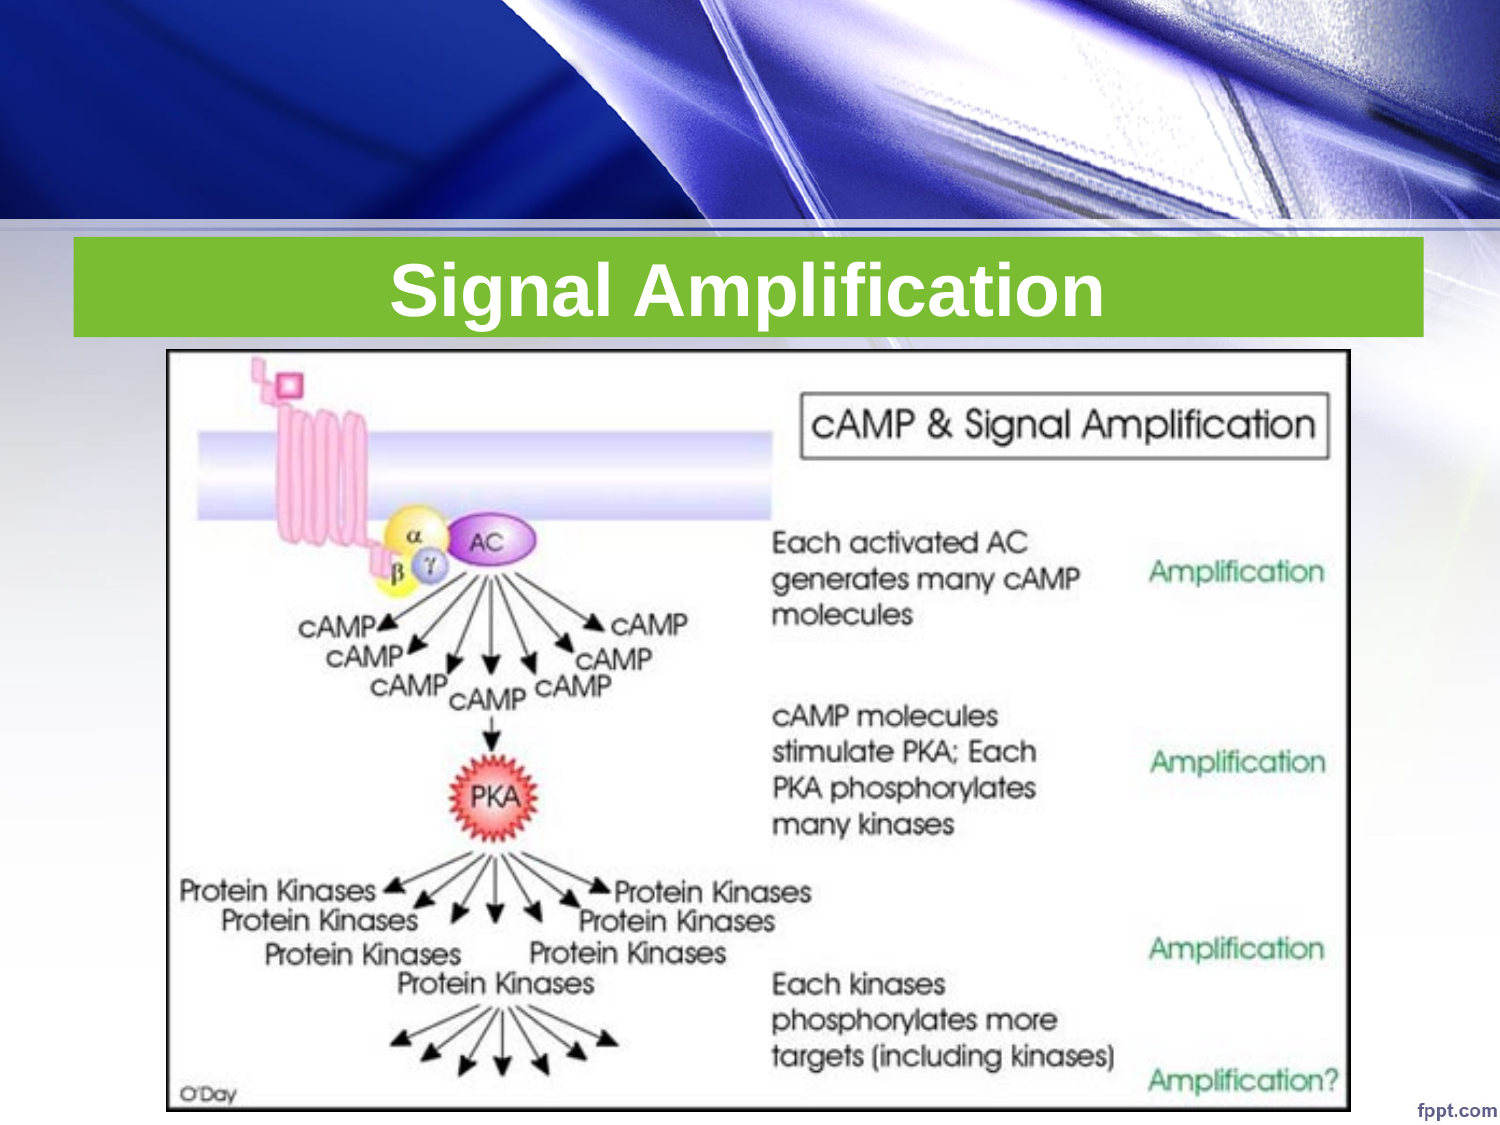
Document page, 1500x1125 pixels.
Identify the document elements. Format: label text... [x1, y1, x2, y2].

title Signal Amplification [73, 236, 1424, 338]
picture [0, 0, 1500, 1125]
